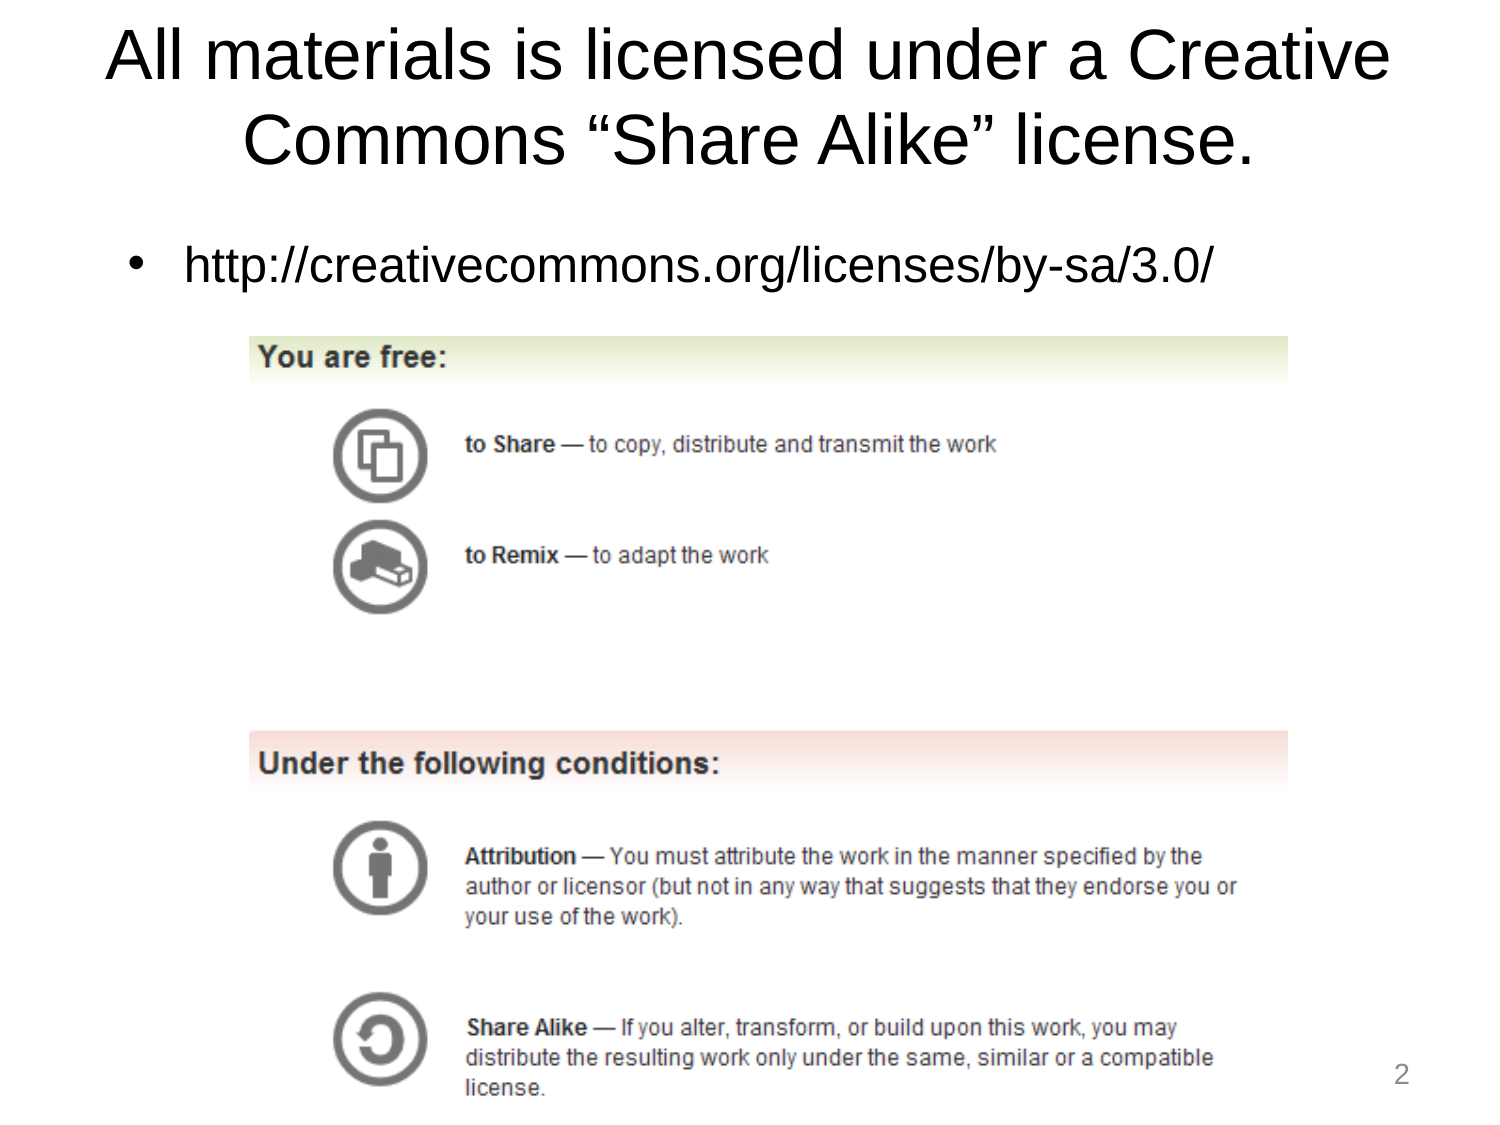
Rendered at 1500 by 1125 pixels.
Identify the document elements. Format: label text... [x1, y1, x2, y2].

picture [249, 335, 1288, 1113]
list http://creativecommons.org/licenses/by-sa/3.0/ [112, 224, 1388, 900]
title All materials is licensed under a Creative Commons “Share Alike” license. [0, 0, 1500, 188]
slide_number 2 [1291, 1042, 1425, 1103]
